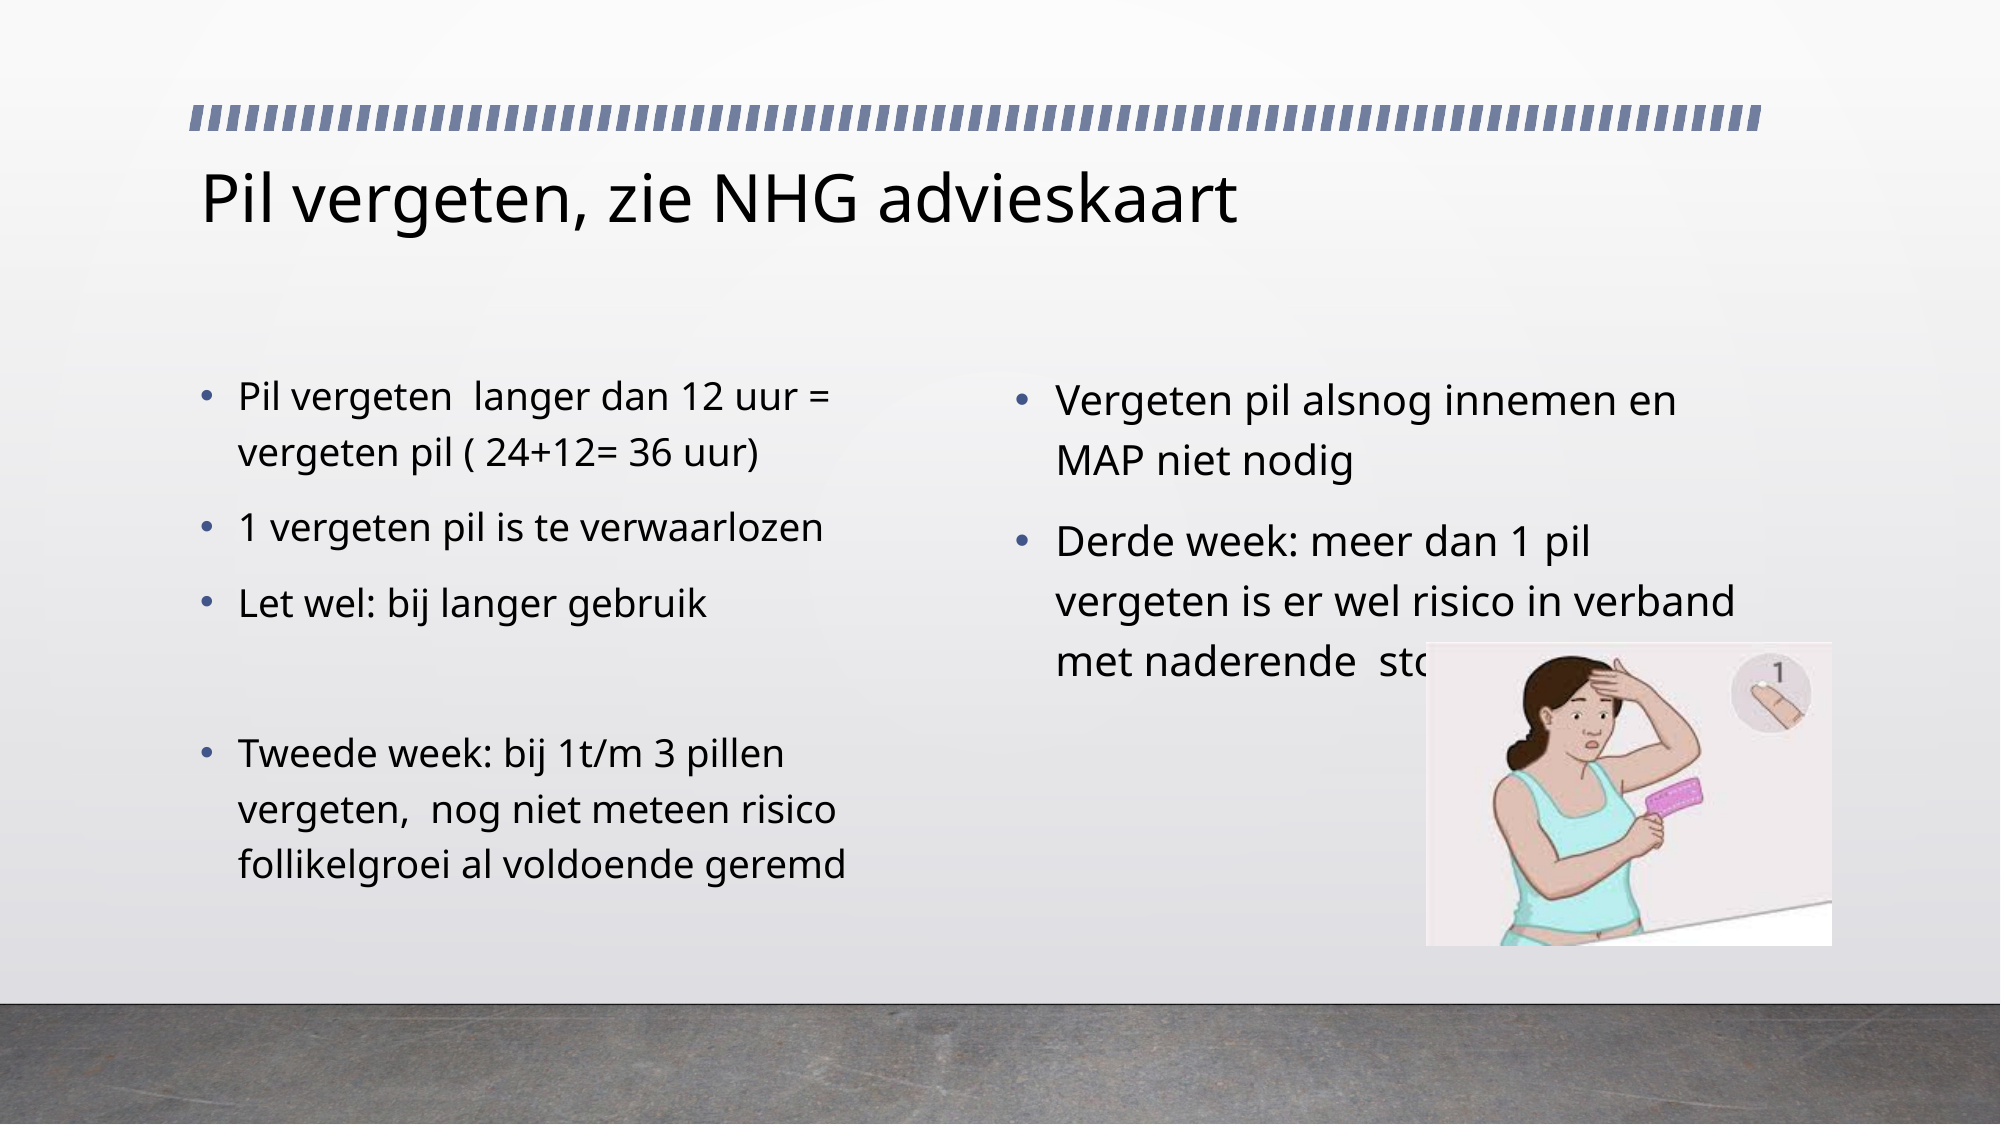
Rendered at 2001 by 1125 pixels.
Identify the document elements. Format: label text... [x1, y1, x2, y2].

picture [0, 1004, 2000, 1124]
list Pil vergeten langer dan 12 uur = vergeten pil ( 24+12= 36 uur) 1 vergeten pil is te verwaarlozen Let wel: bij langer gebruik Tweede week: bij 1t/m 3 pillen vergeten, nog niet meteen risico follikelgroei al voldoende geremd [185, 355, 948, 896]
picture [1426, 642, 1832, 946]
title Pil vergeten, zie NHG advieskaart [185, 157, 1762, 331]
list Vergeten pil alsnog innemen en MAP niet nodig Derde week: meer dan 1 pil vergeten is er wel risico in verband met naderende stopweek [999, 356, 1762, 896]
